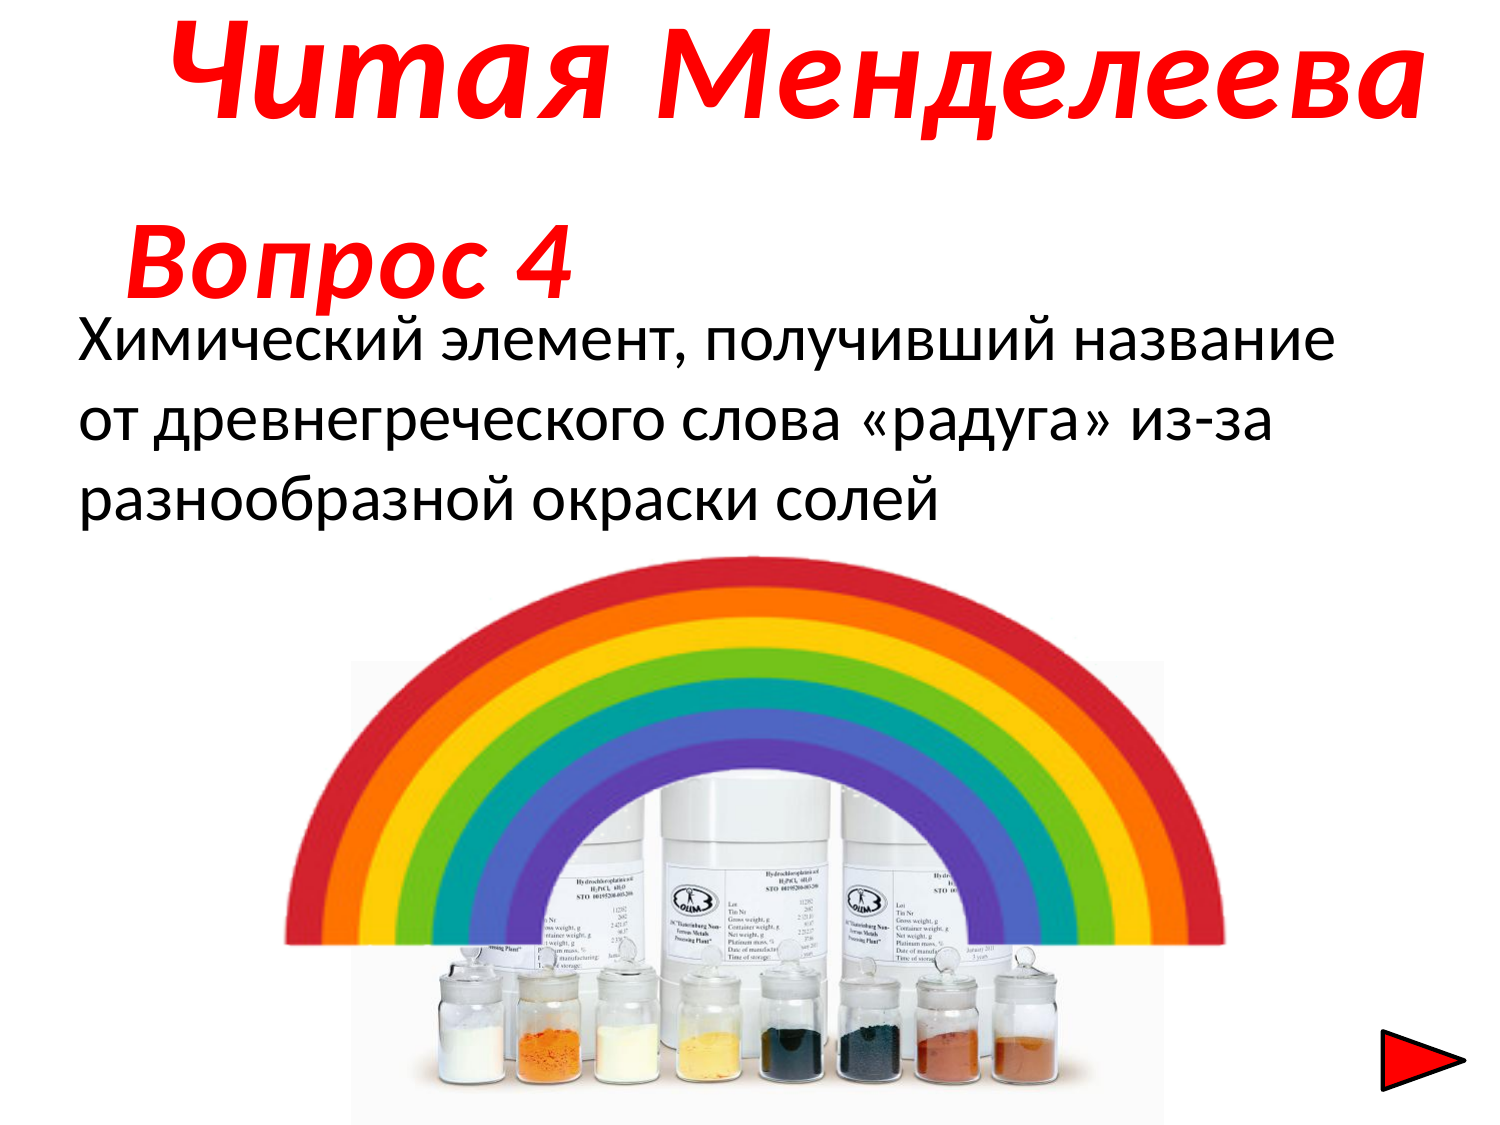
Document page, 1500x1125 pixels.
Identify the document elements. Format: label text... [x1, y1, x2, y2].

picture [257, 550, 1255, 1125]
text_box Читая Менделеева Вопрос 4 [35, 28, 1500, 270]
text_box Химический элемент, получивший название от древнегреческого слова «радуга» из-за разнообразной окраски солей [63, 286, 1404, 542]
text_box [1380, 1029, 1467, 1092]
